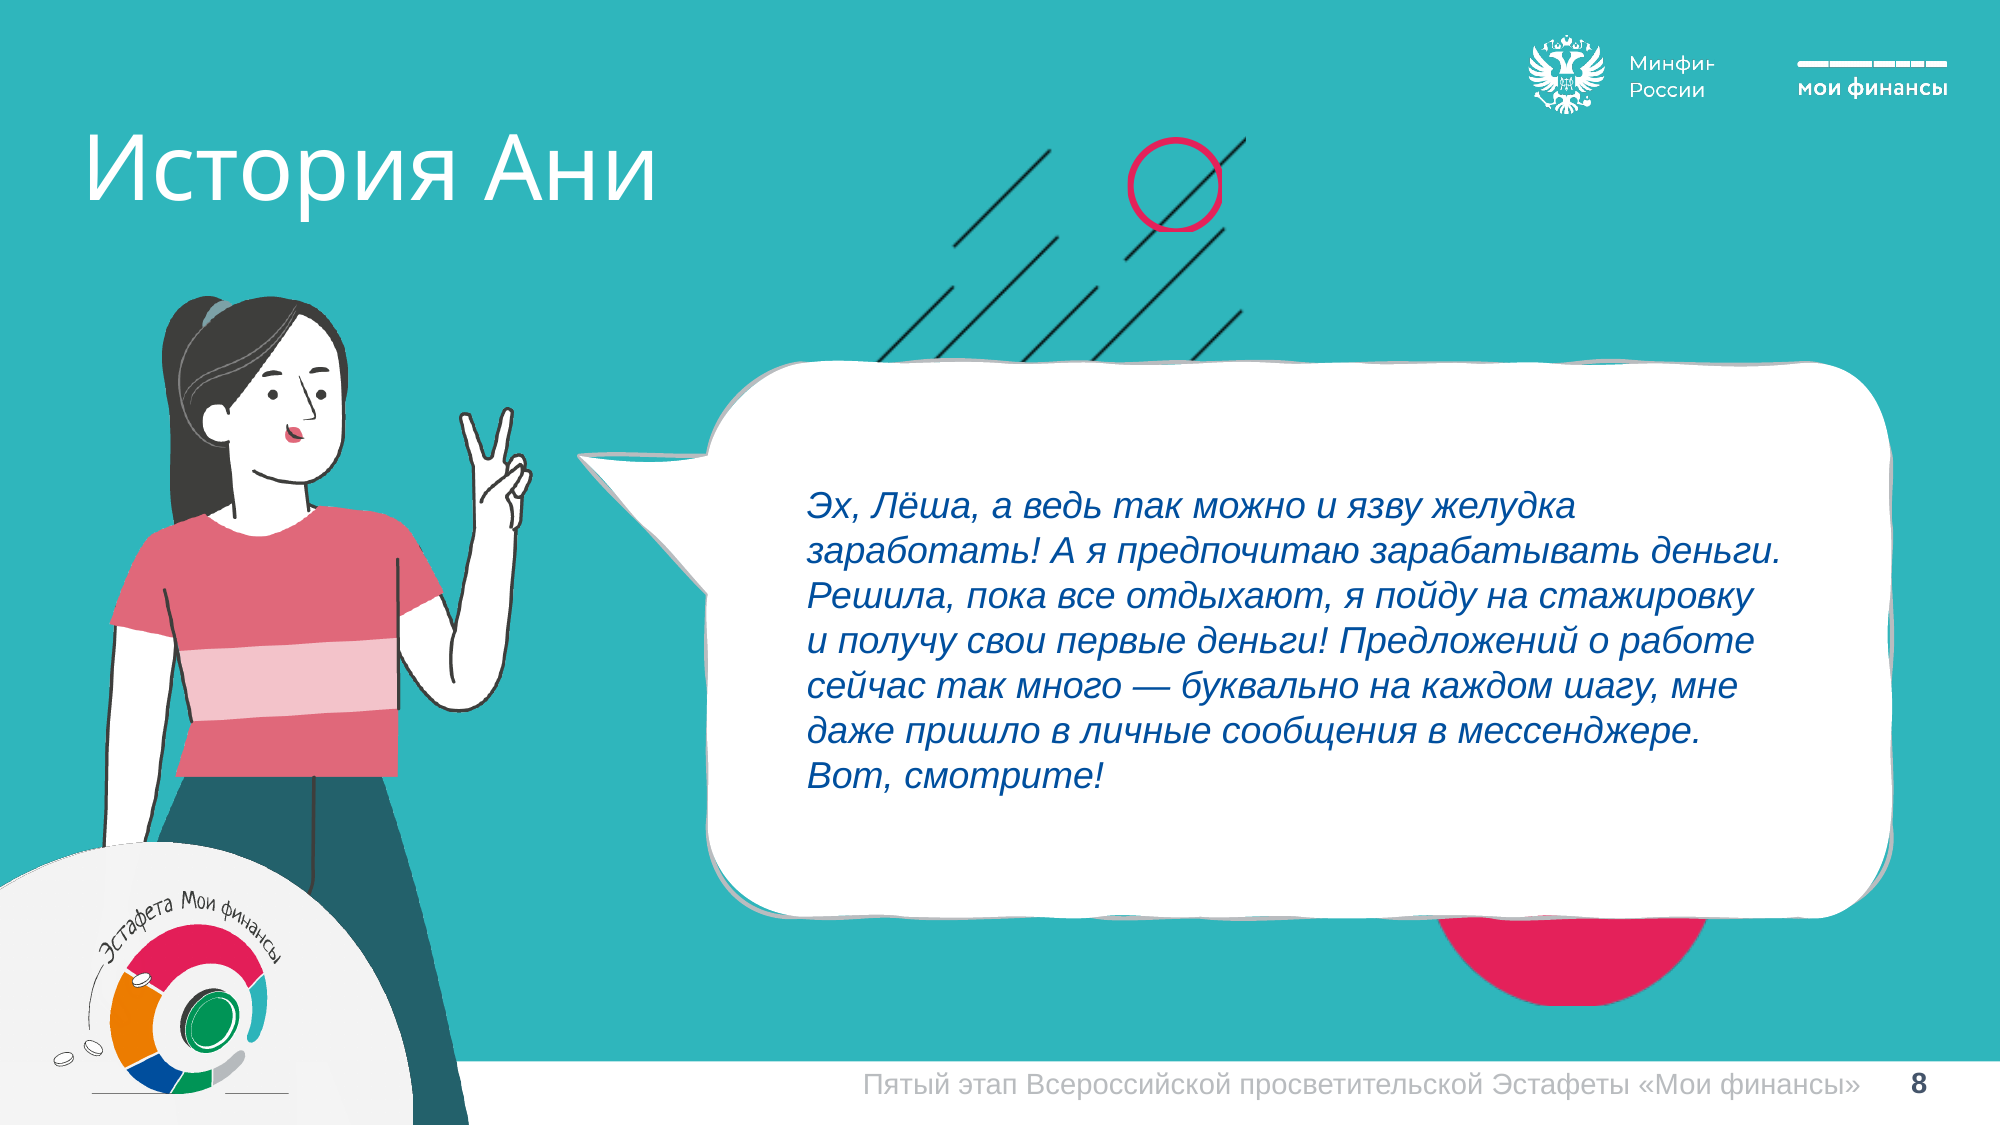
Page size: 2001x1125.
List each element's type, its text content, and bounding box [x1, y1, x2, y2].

picture [0, 296, 562, 1125]
text_box История Ани [81, 121, 943, 221]
slide_number 8 [1862, 1052, 1943, 1113]
picture [753, 136, 1247, 608]
text_box [577, 384, 1422, 921]
text_box [1251, 358, 1895, 920]
picture [1427, 717, 1715, 1006]
text_box Эх, Лёша, а ведь так можно и язву желудка заработать! А я предпочитаю зарабатывать деньги. Решила, пока все отдыхают, я пойду на стажировку и получу свои первые деньги! Предложений о работе сейчас так много — буквально на каждом шагу, мне даже пришло в личные сообщения в мессенджере. Вот, смотрите! [792, 473, 1826, 804]
